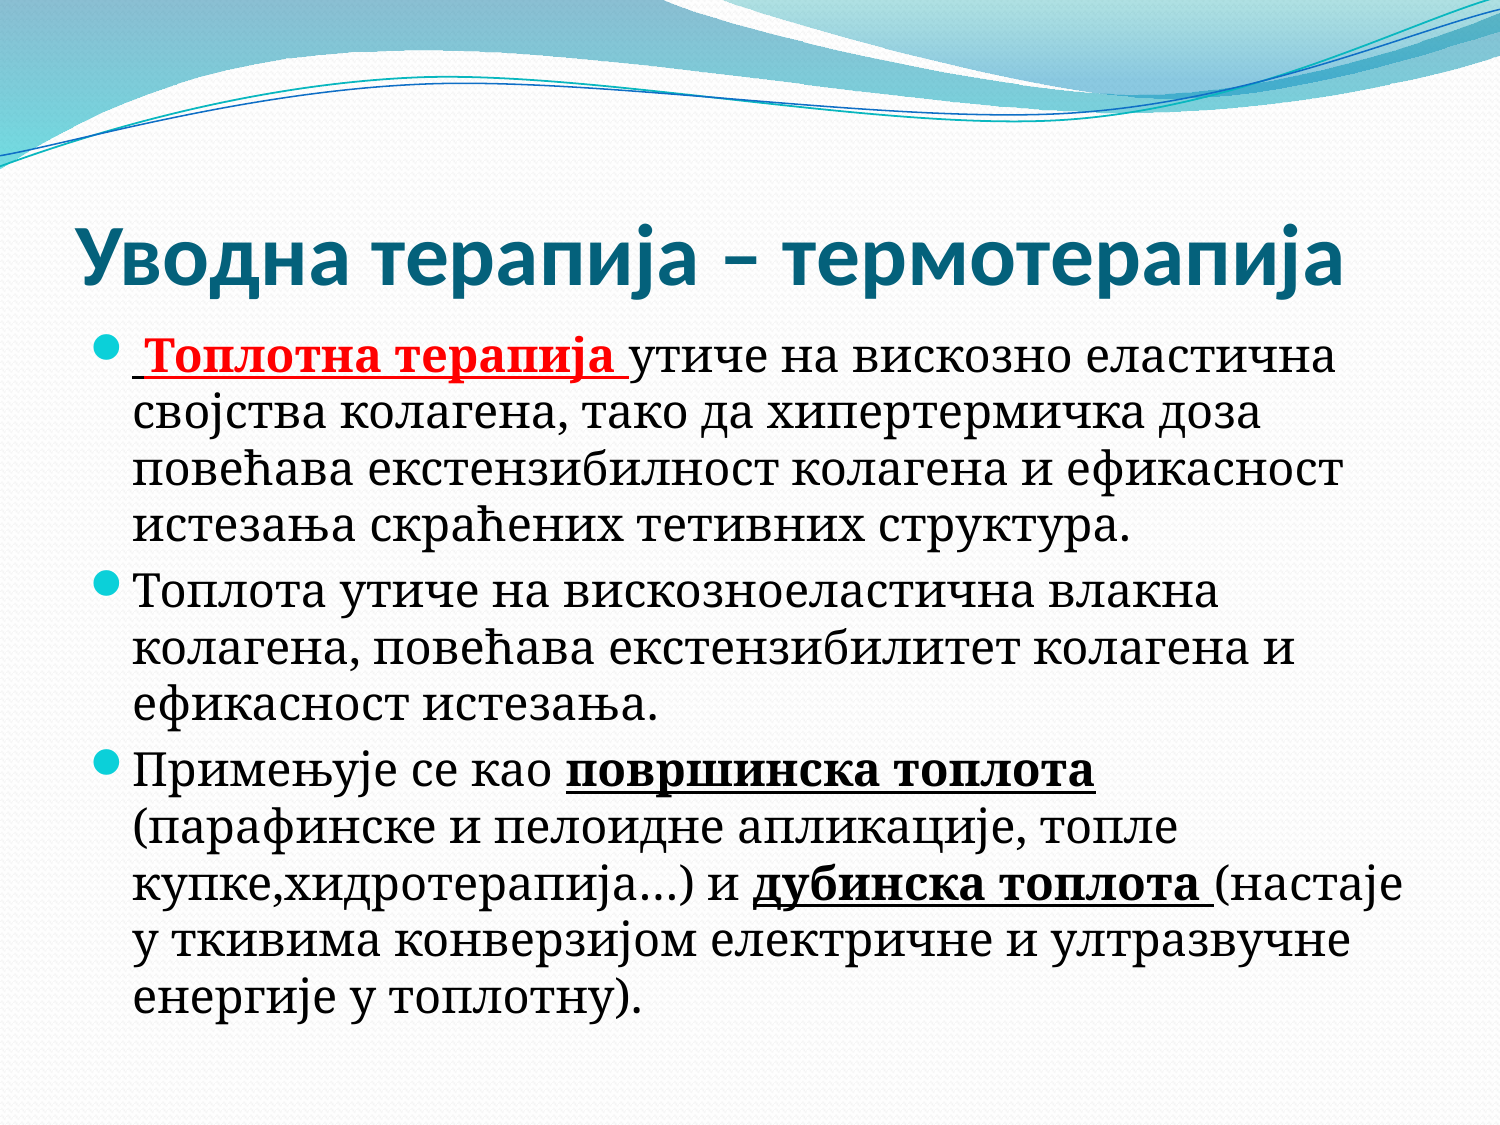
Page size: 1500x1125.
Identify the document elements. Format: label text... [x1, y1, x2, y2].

title Уводна терапија – термотерапија [75, 115, 1425, 303]
list Топлотна терапија утиче на вискозно еластична својства колагена, тако да хипертермичка доза повећава екстензибилност колагена и ефикасност истезања скраћених тетивних структура. Топлота утиче на вискозноеластична влакна колагена, повећава екстензибилитет колагена и ефикасност истезања. Примењује се као површинска топлота (парафинске и пелоидне апликације, топле купке,хидротерапија…) и дубинска топлота (настаје у ткивима конверзијом електричне и ултразвучне енергије у топлотну). [75, 317, 1425, 1038]
